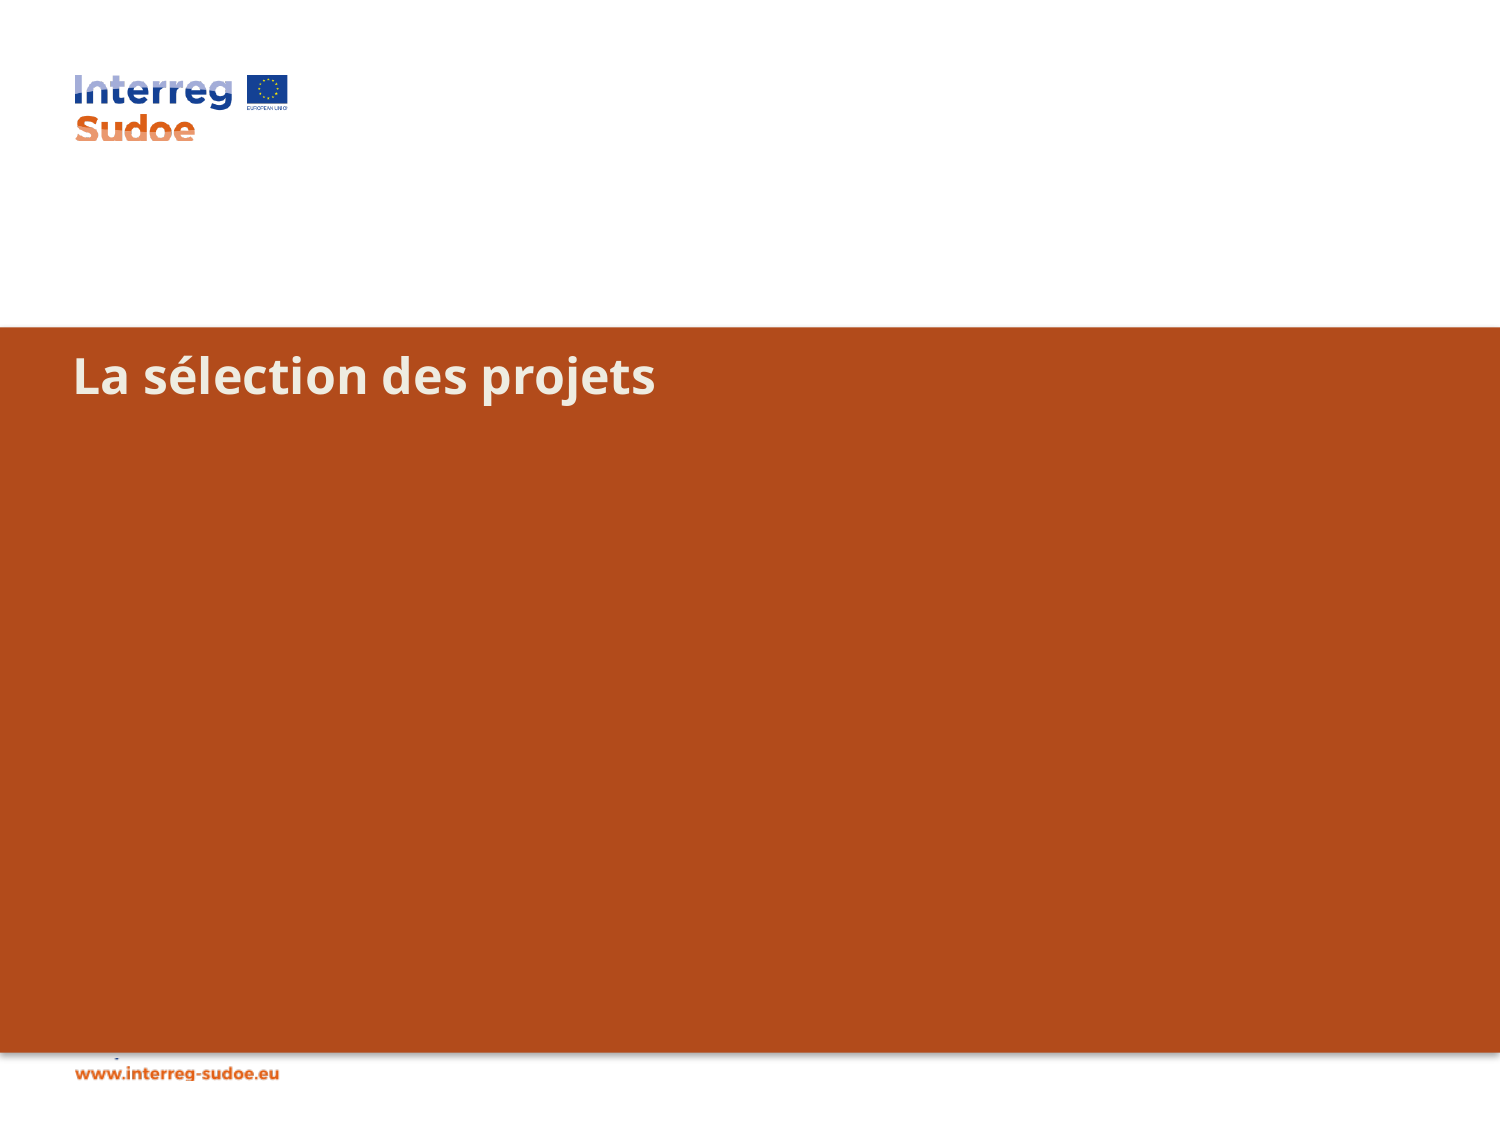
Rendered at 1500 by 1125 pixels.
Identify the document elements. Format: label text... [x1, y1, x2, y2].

title La sélection des projets [57, 336, 1006, 560]
